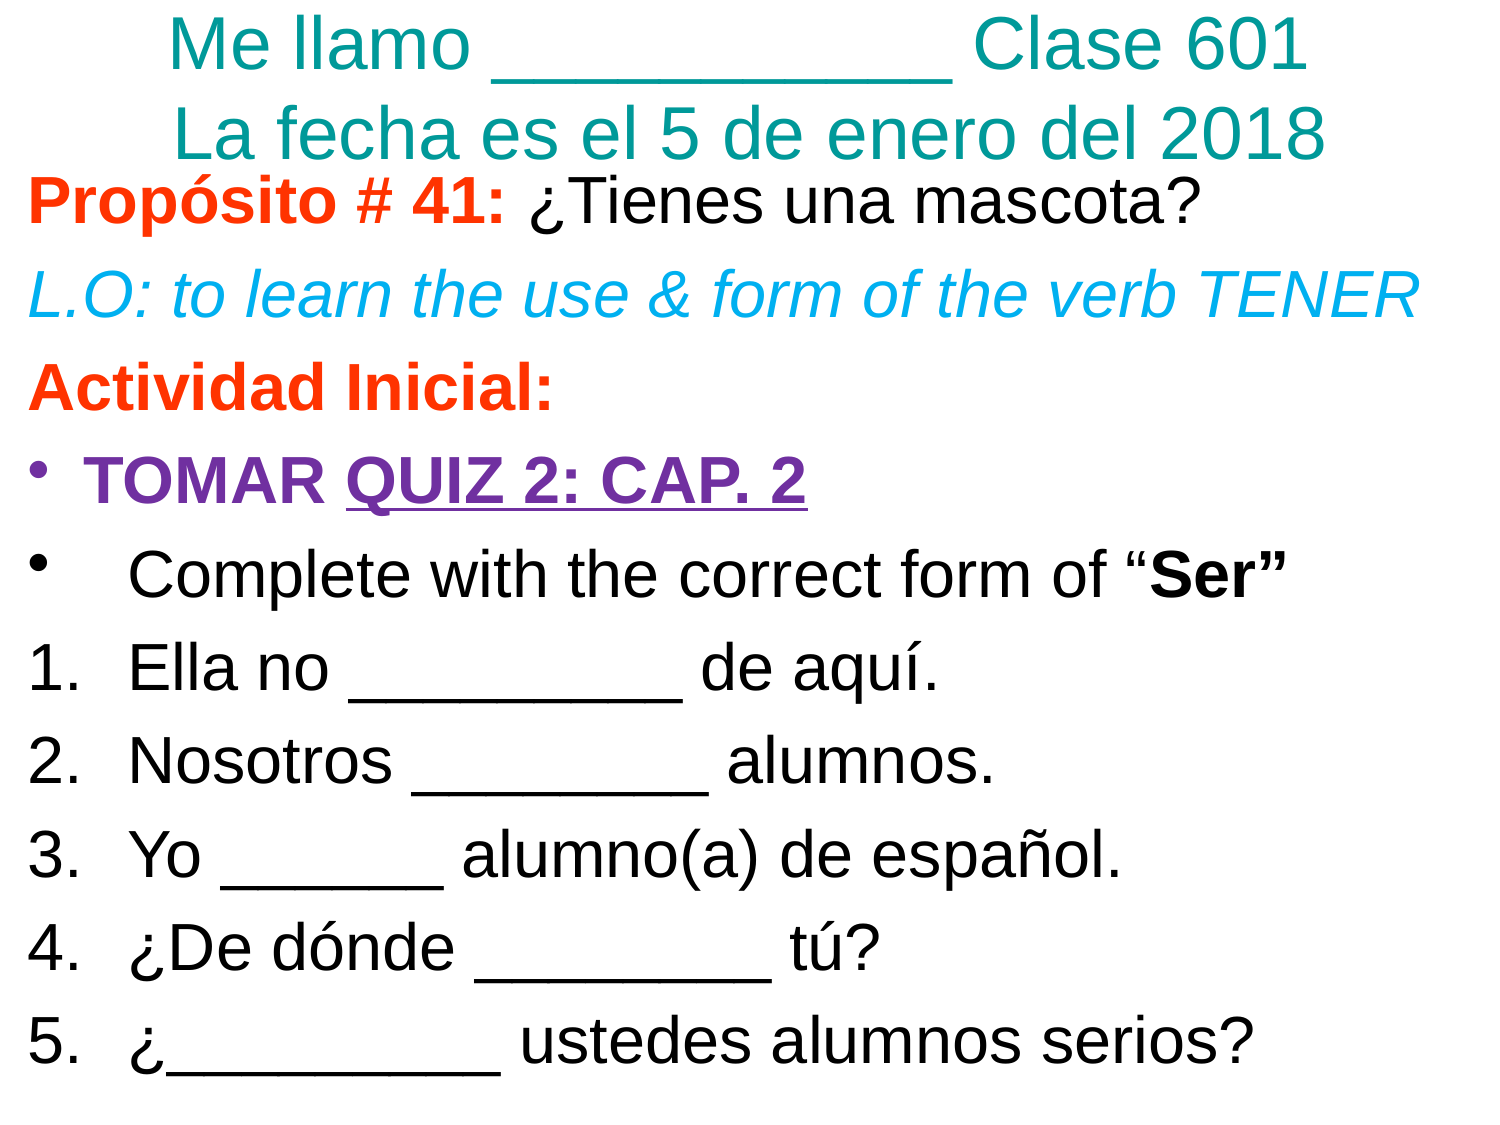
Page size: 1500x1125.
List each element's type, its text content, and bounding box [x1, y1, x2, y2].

text_box Me llamo ___________ Clase 601 La fecha es el 5 de enero del 2018 [0, 0, 1500, 175]
text_box Propósito # 41: ¿Tienes una mascota? L.O: to learn the use & form of the verb TENER Actividad Inicial: TOMAR QUIZ 2: CAP. 2 Complete with the correct form of “Ser” Ella no _________ de aquí. Nosotros ________ alumnos. Yo ______ alumno(a) de español. ¿De dónde ________ tú? ¿_________ ustedes alumnos serios? [12, 149, 1500, 1013]
